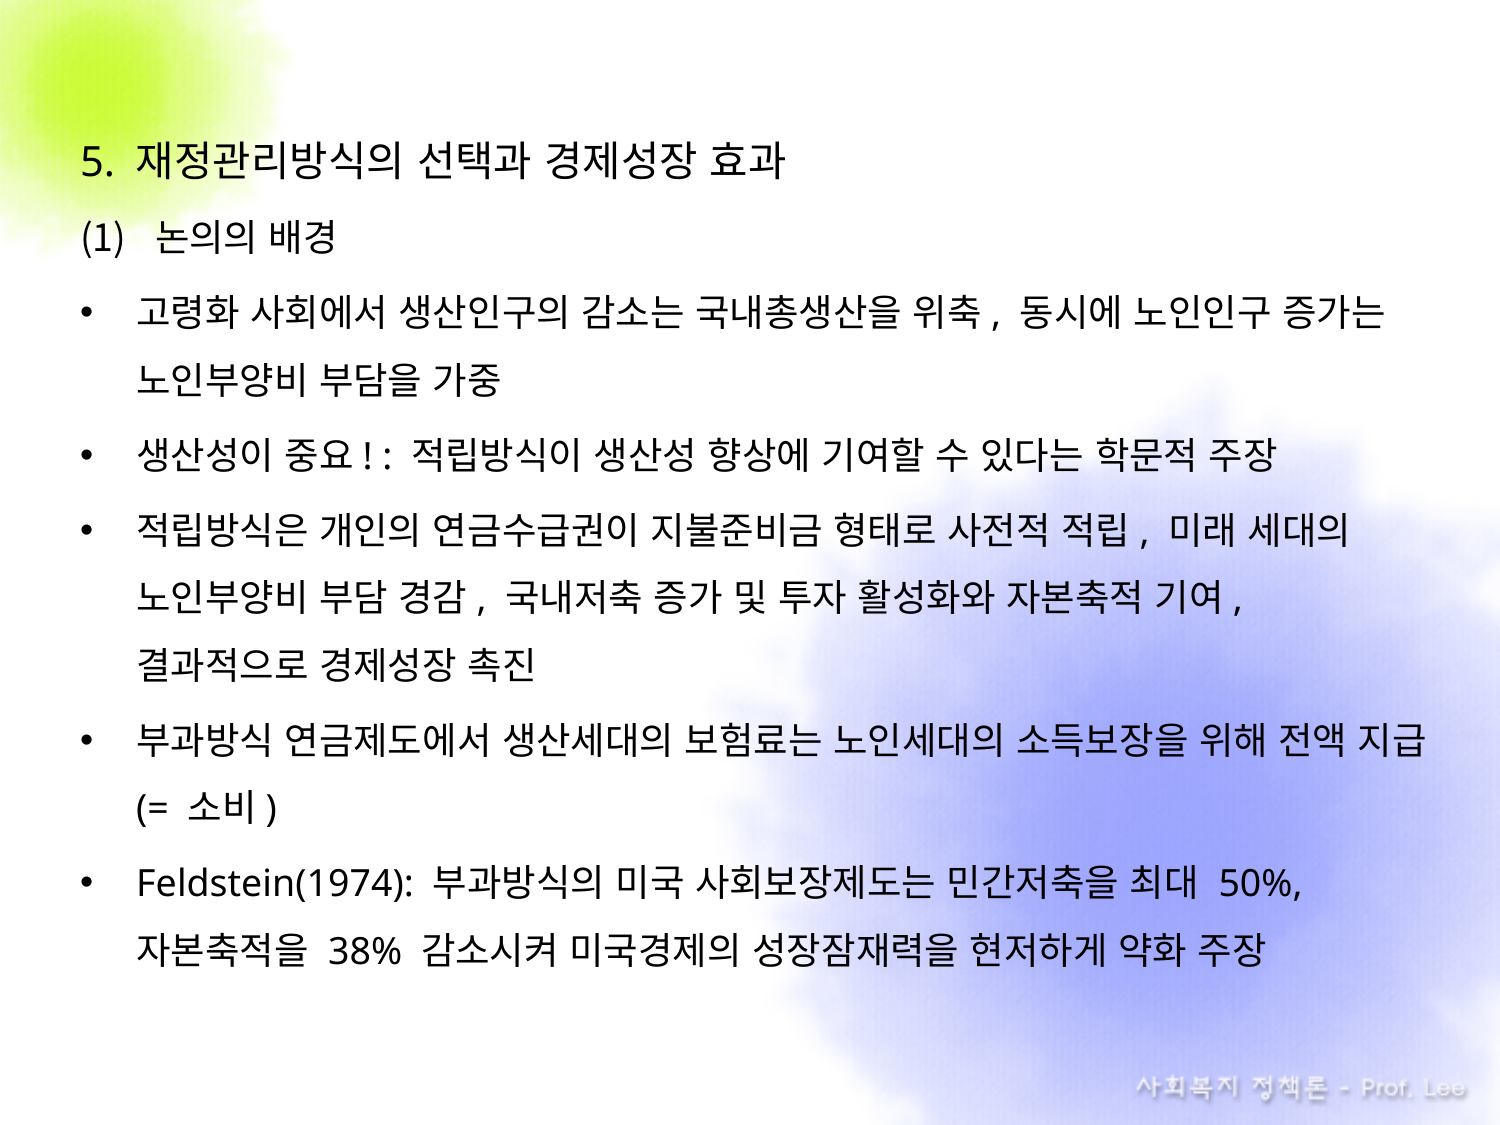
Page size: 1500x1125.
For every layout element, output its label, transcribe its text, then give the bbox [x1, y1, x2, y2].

list 5. 재정관리방식의 선택과 경제성장 효과 논의의 배경 고령화 사회에서 생산인구의 감소는 국내총생산을 위축, 동시에 노인인구 증가는 노인부양비 부담을 가중 생산성이 중요! : 적립방식이 생산성 향상에 기여할 수 있다는 학문적 주장 적립방식은 개인의 연금수급권이 지불준비금 형태로 사전적 적립, 미래 세대의 노인부양비 부담 경감, 국내저축 증가 및 투자 활성화와 자본축적 기여, 결과적으로 경제성장 촉진 부과방식 연금제도에서 생산세대의 보험료는 노인세대의 소득보장을 위해 전액 지급(= 소비) Feldstein(1974): 부과방식의 미국 사회보장제도는 민간저축을 최대 50%, 자본축적을 38% 감소시켜 미국경제의 성장잠재력을 현저하게 약화 주장 [64, 101, 1447, 1000]
picture [0, 0, 1500, 1125]
